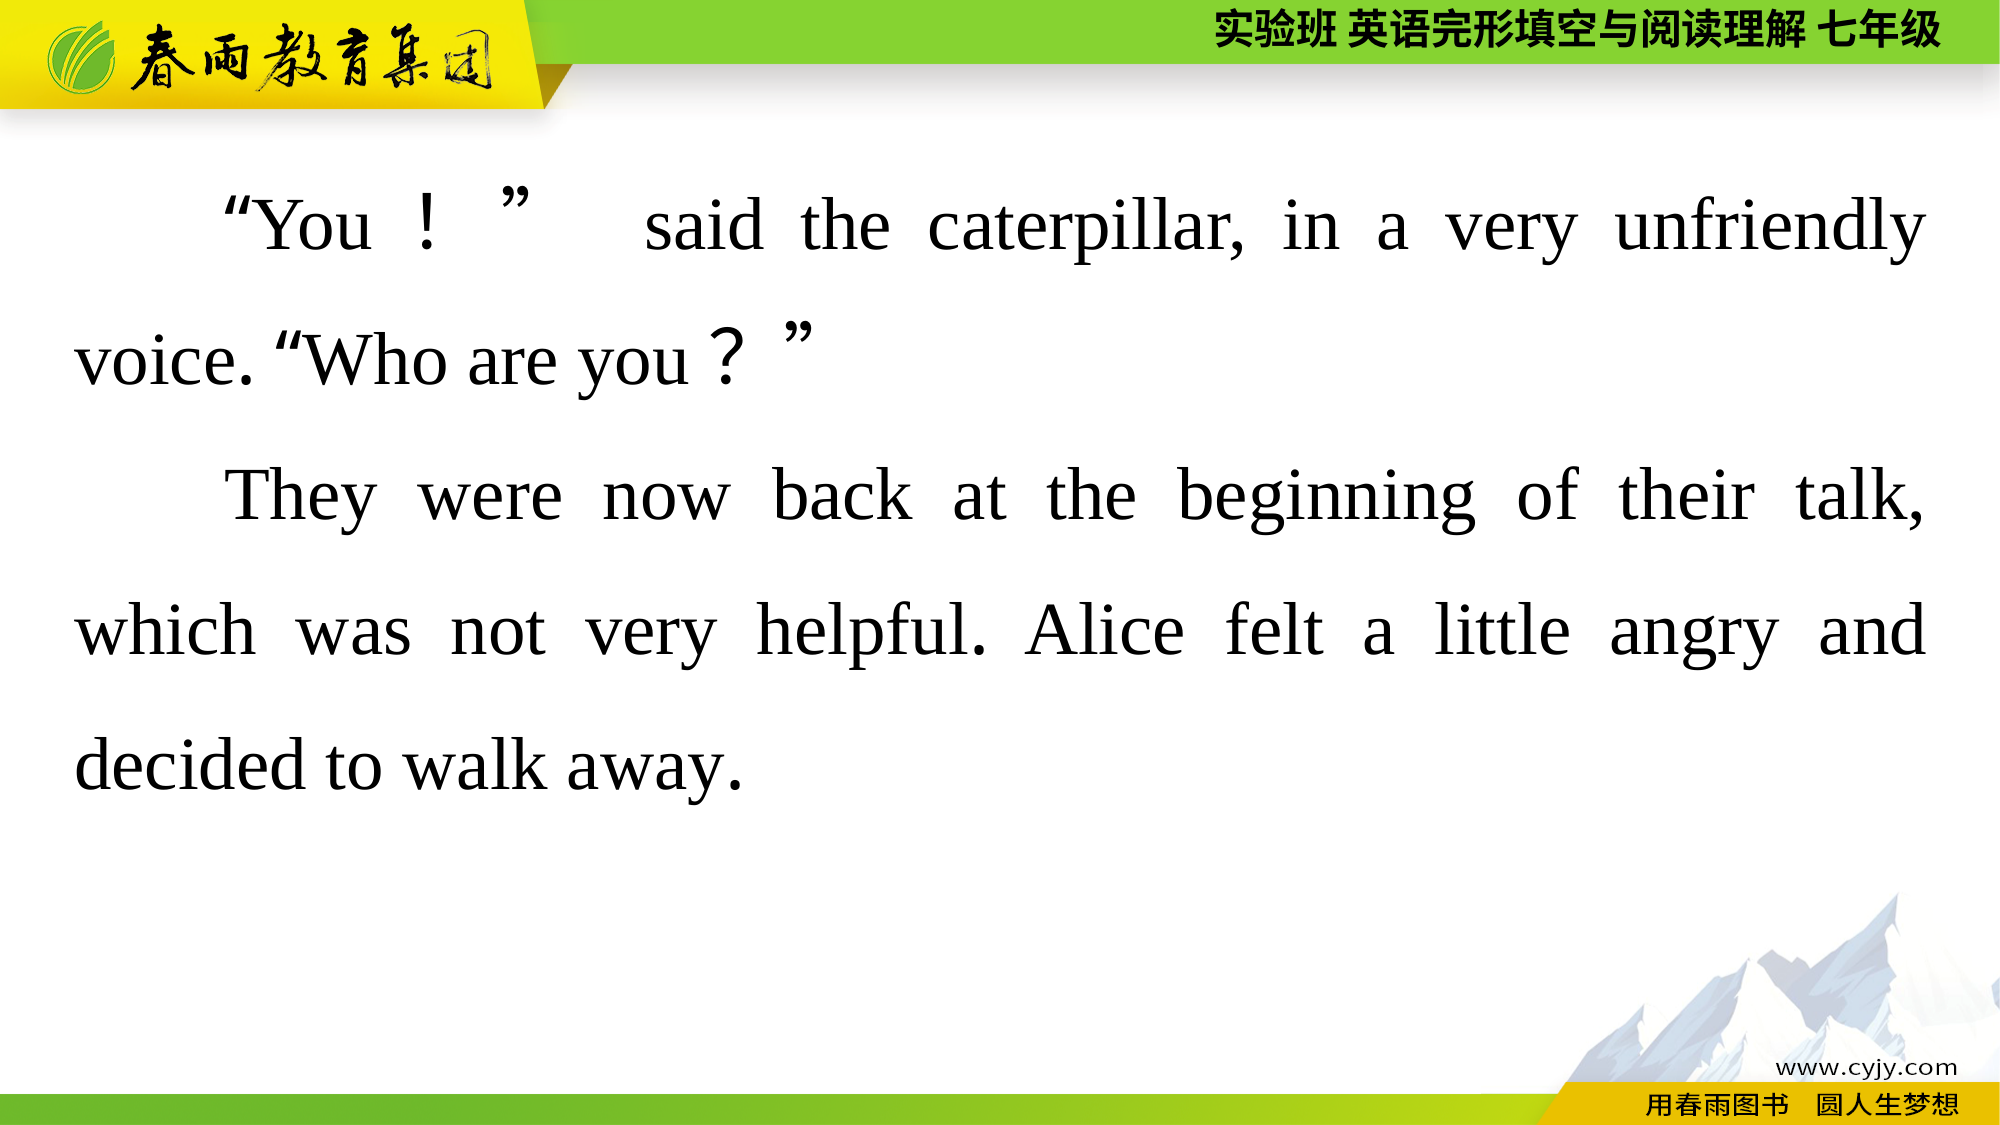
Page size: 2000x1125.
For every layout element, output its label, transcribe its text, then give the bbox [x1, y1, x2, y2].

picture [0, 0, 2000, 1125]
list “You！” said the caterpillar, in a very unfriendly voice. “Who are you？” They were now back at the beginning of their talk, which was not very helpful. Alice felt a little angry and decided to walk away. [59, 122, 1944, 819]
